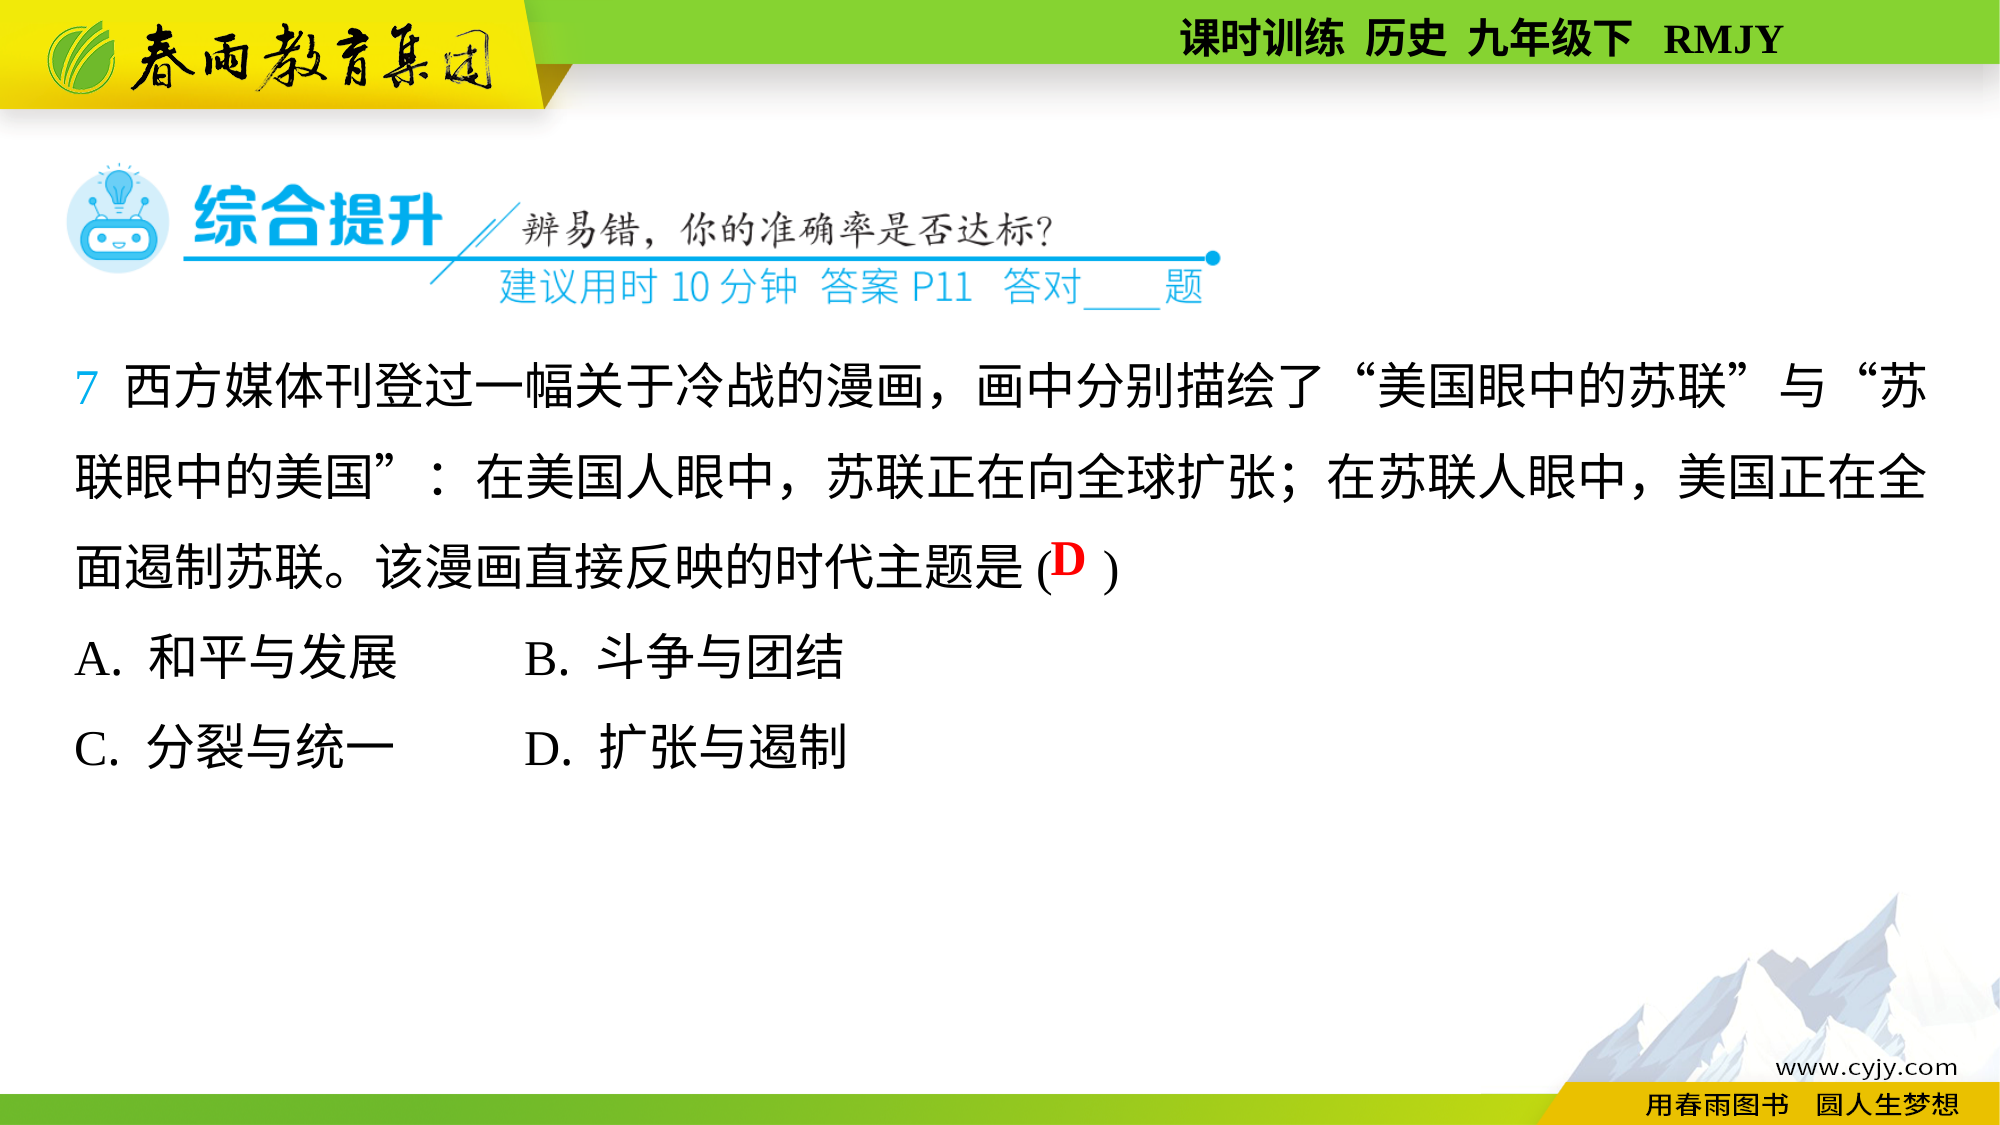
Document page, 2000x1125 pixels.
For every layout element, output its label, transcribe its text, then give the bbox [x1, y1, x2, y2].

picture [0, 0, 2000, 1125]
list 7 西方媒体刊登过一幅关于冷战的漫画，画中分别描绘了“美国眼中的苏联”与“苏联眼中的美国”：在美国人眼中，苏联正在向全球扩张；在苏联人眼中，美国正在全面遏制苏联。该漫画直接反映的时代主题是( ) A. 和平与发展 B. 斗争与团结 C. 分裂与统一 D. 扩张与遏制 [59, 317, 1944, 787]
text_box D [1035, 518, 1102, 594]
